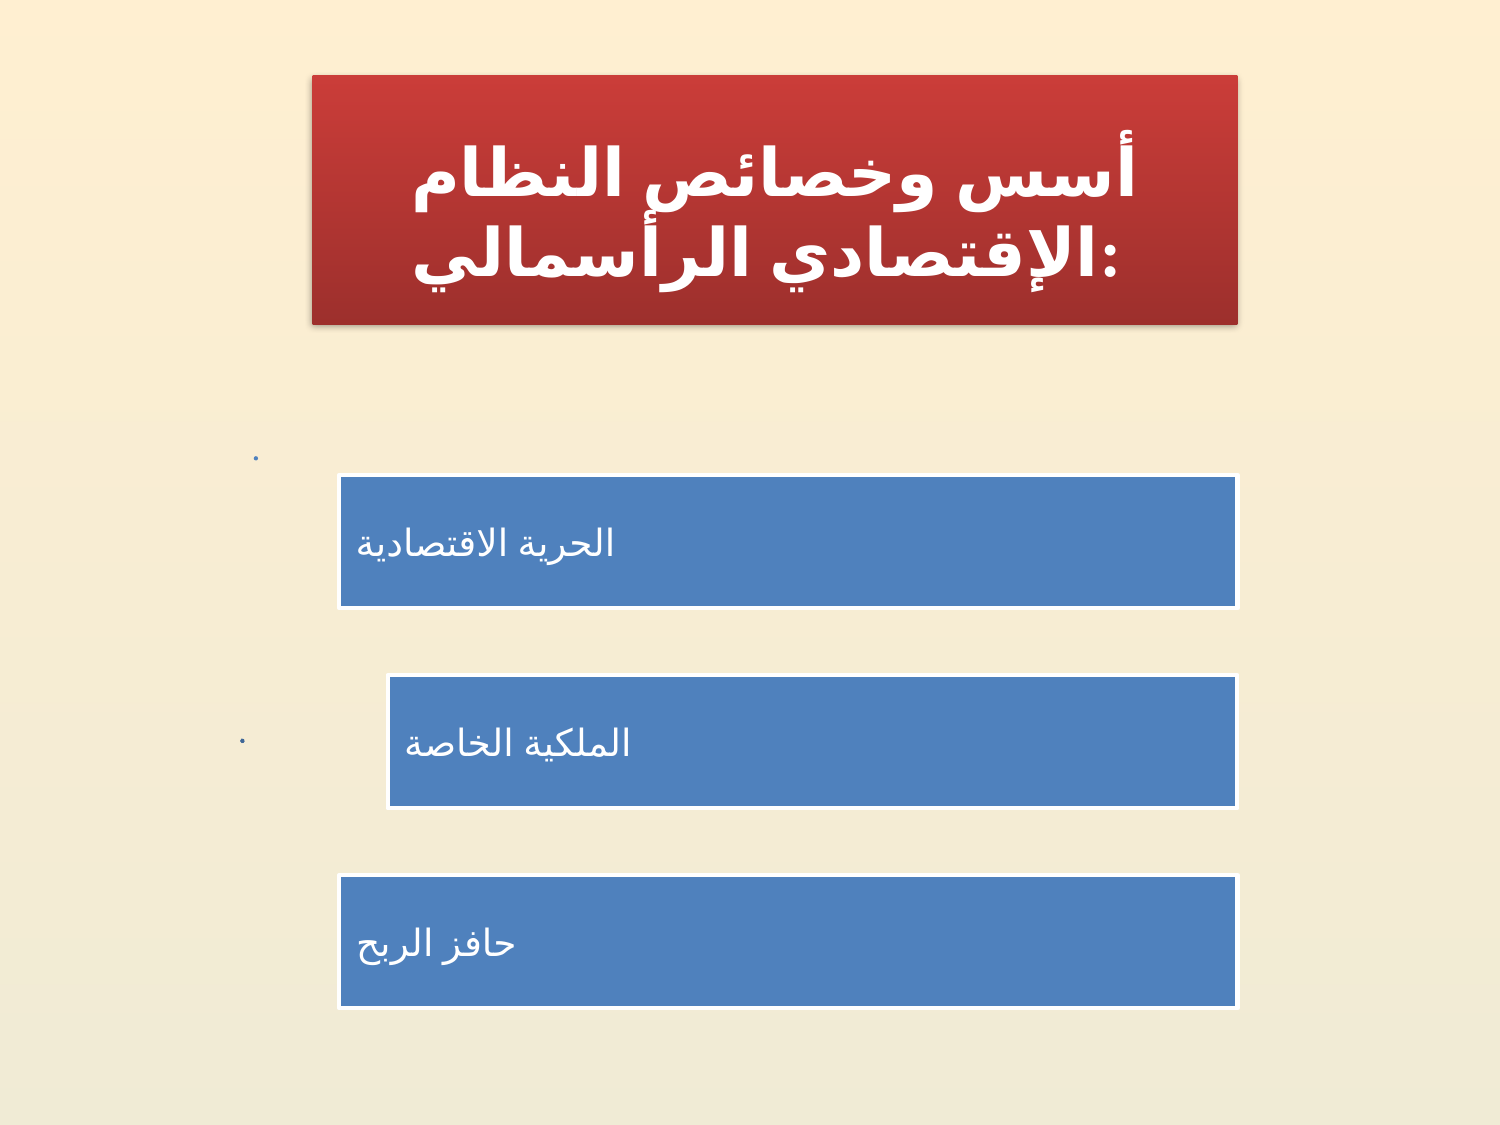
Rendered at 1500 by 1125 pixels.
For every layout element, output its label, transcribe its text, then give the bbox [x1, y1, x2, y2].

text_box أسس وخصائص النظام الإقتصادي الرأسمالي: [312, 75, 1238, 325]
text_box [237, 349, 1238, 1017]
